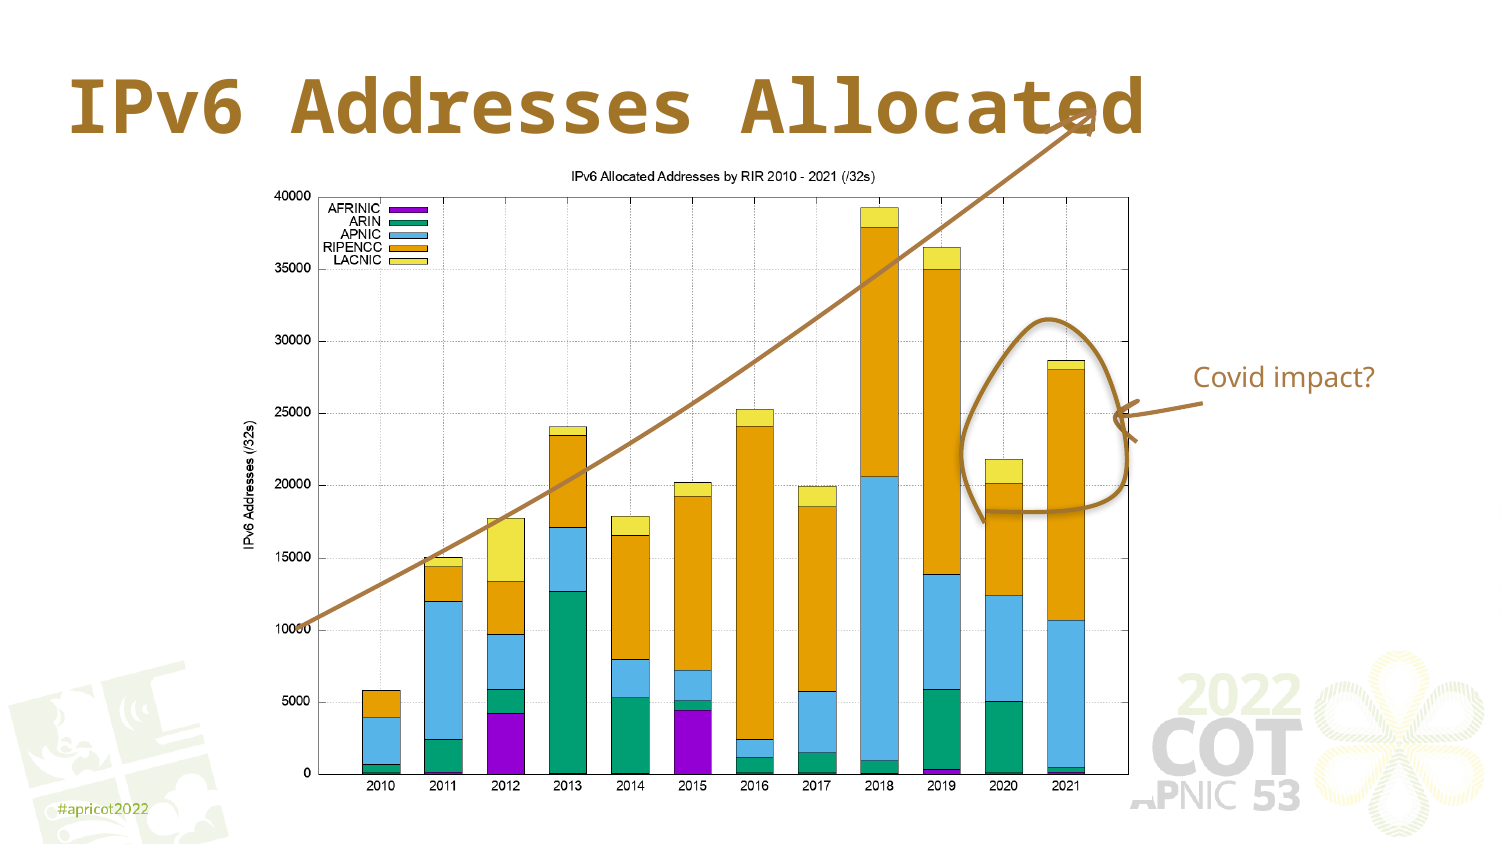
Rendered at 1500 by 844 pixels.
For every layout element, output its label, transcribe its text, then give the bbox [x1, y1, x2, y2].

text_box [1034, 107, 1097, 156]
title IPv6 Addresses Allocated [64, 33, 1436, 175]
text_box [927, 637, 1500, 844]
picture [0, 0, 1500, 844]
text_box [1156, 401, 1204, 431]
text_box Covid impact? [1178, 352, 1391, 401]
